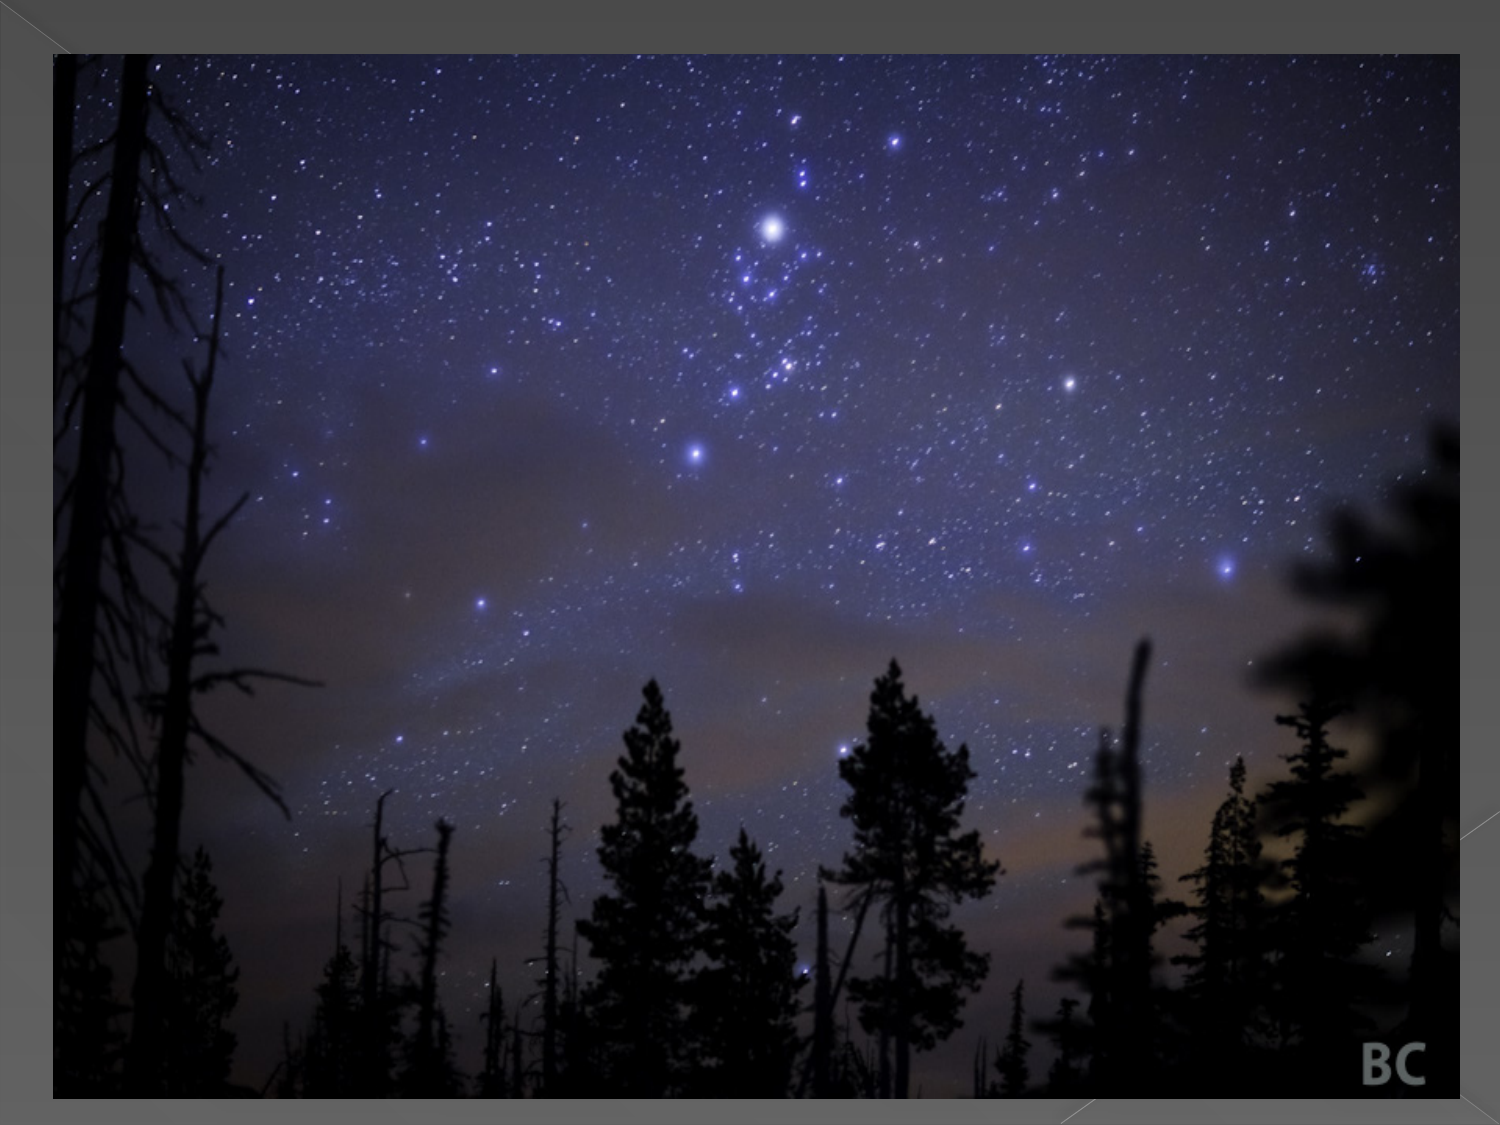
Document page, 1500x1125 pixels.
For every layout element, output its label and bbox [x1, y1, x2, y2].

picture [52, 54, 1460, 1099]
